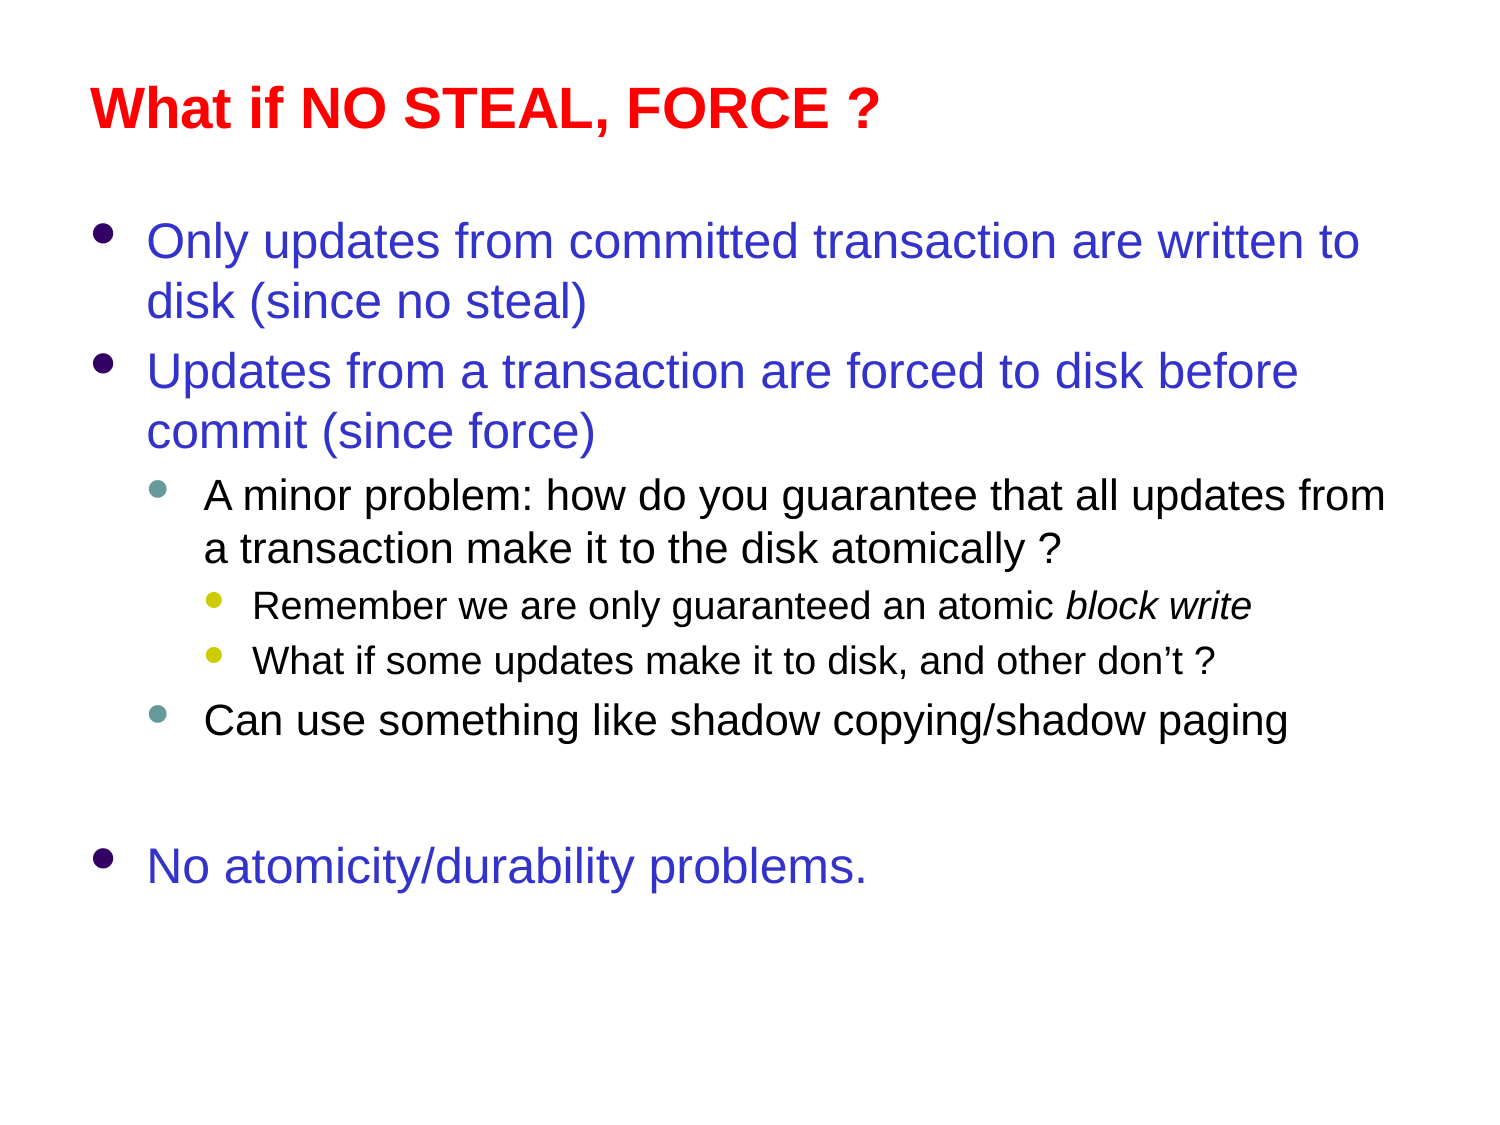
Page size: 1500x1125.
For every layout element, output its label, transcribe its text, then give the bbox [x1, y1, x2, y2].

list Only updates from committed transaction are written to disk (since no steal) Updates from a transaction are forced to disk before commit (since force) A minor problem: how do you guarantee that all updates from a transaction make it to the disk atomically ? Remember we are only guaranteed an atomic block write What if some updates make it to disk, and other don’t ? Can use something like shadow copying/shadow paging No atomicity/durability problems. [74, 200, 1426, 863]
title What if NO STEAL, FORCE ? [74, 8, 1413, 148]
